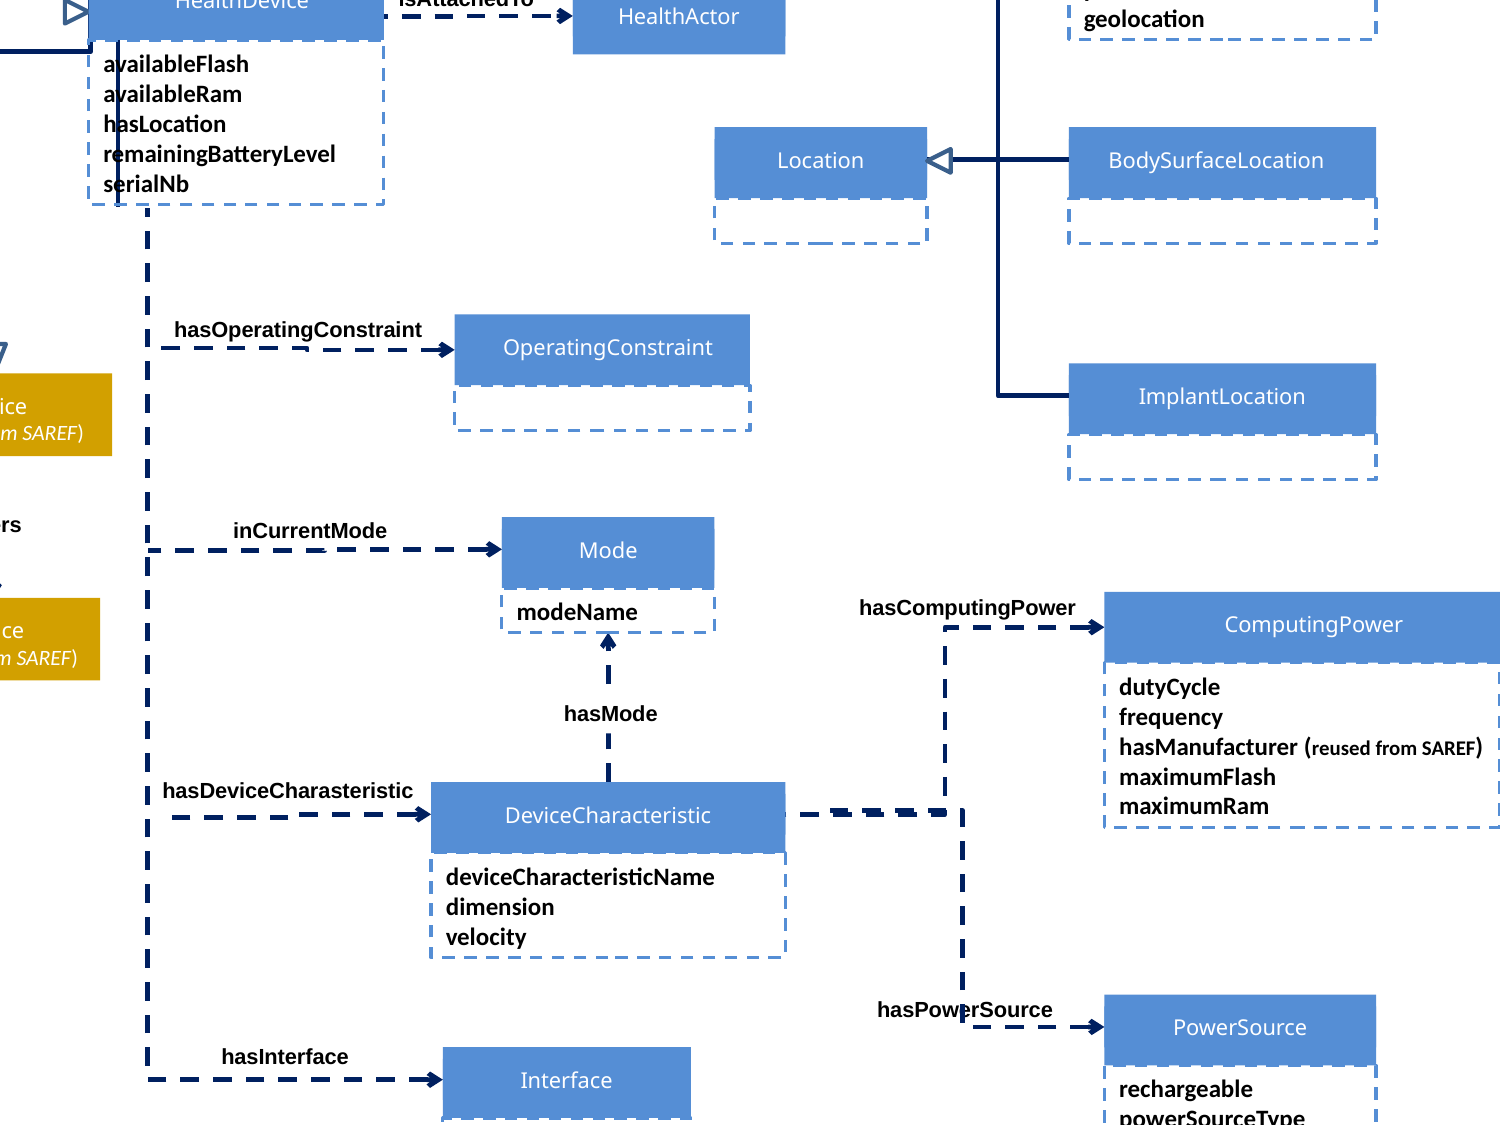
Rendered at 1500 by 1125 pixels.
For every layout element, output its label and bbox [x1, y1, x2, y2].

text_box [0, 0, 1500, 1125]
